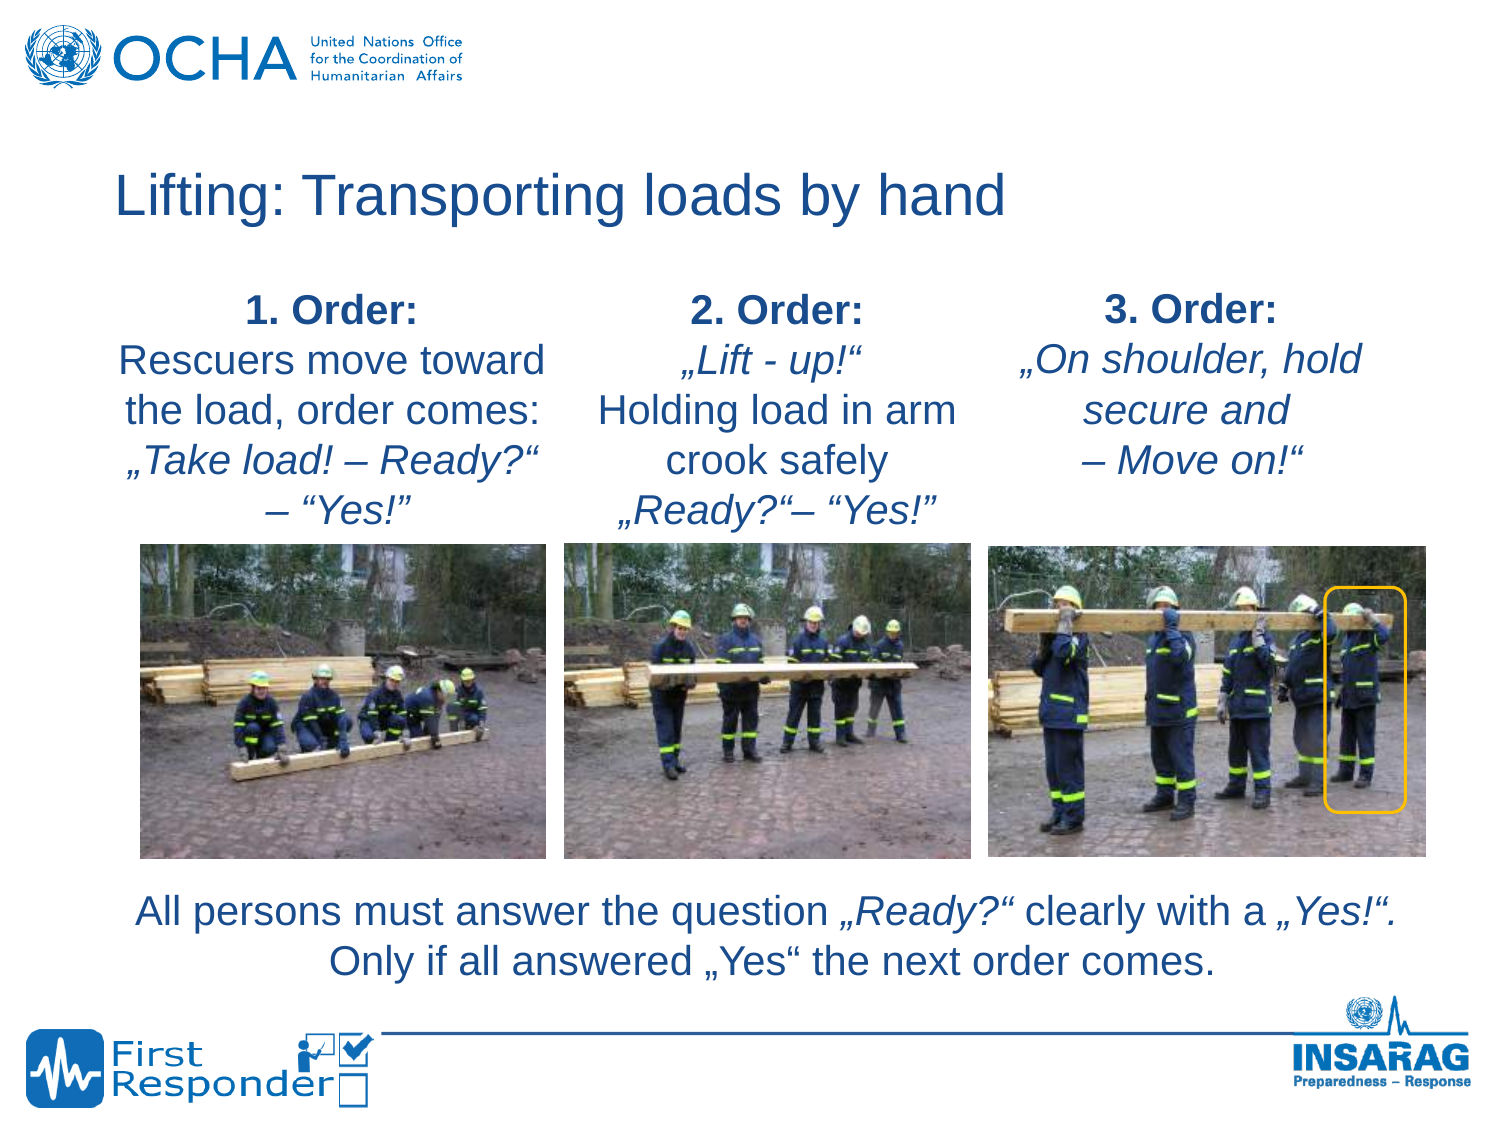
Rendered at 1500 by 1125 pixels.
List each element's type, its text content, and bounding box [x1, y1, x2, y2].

picture [1287, 995, 1471, 1094]
text_box Lifting: Transporting loads by hand [99, 149, 1375, 235]
picture [24, 1024, 375, 1113]
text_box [99, 274, 1438, 993]
